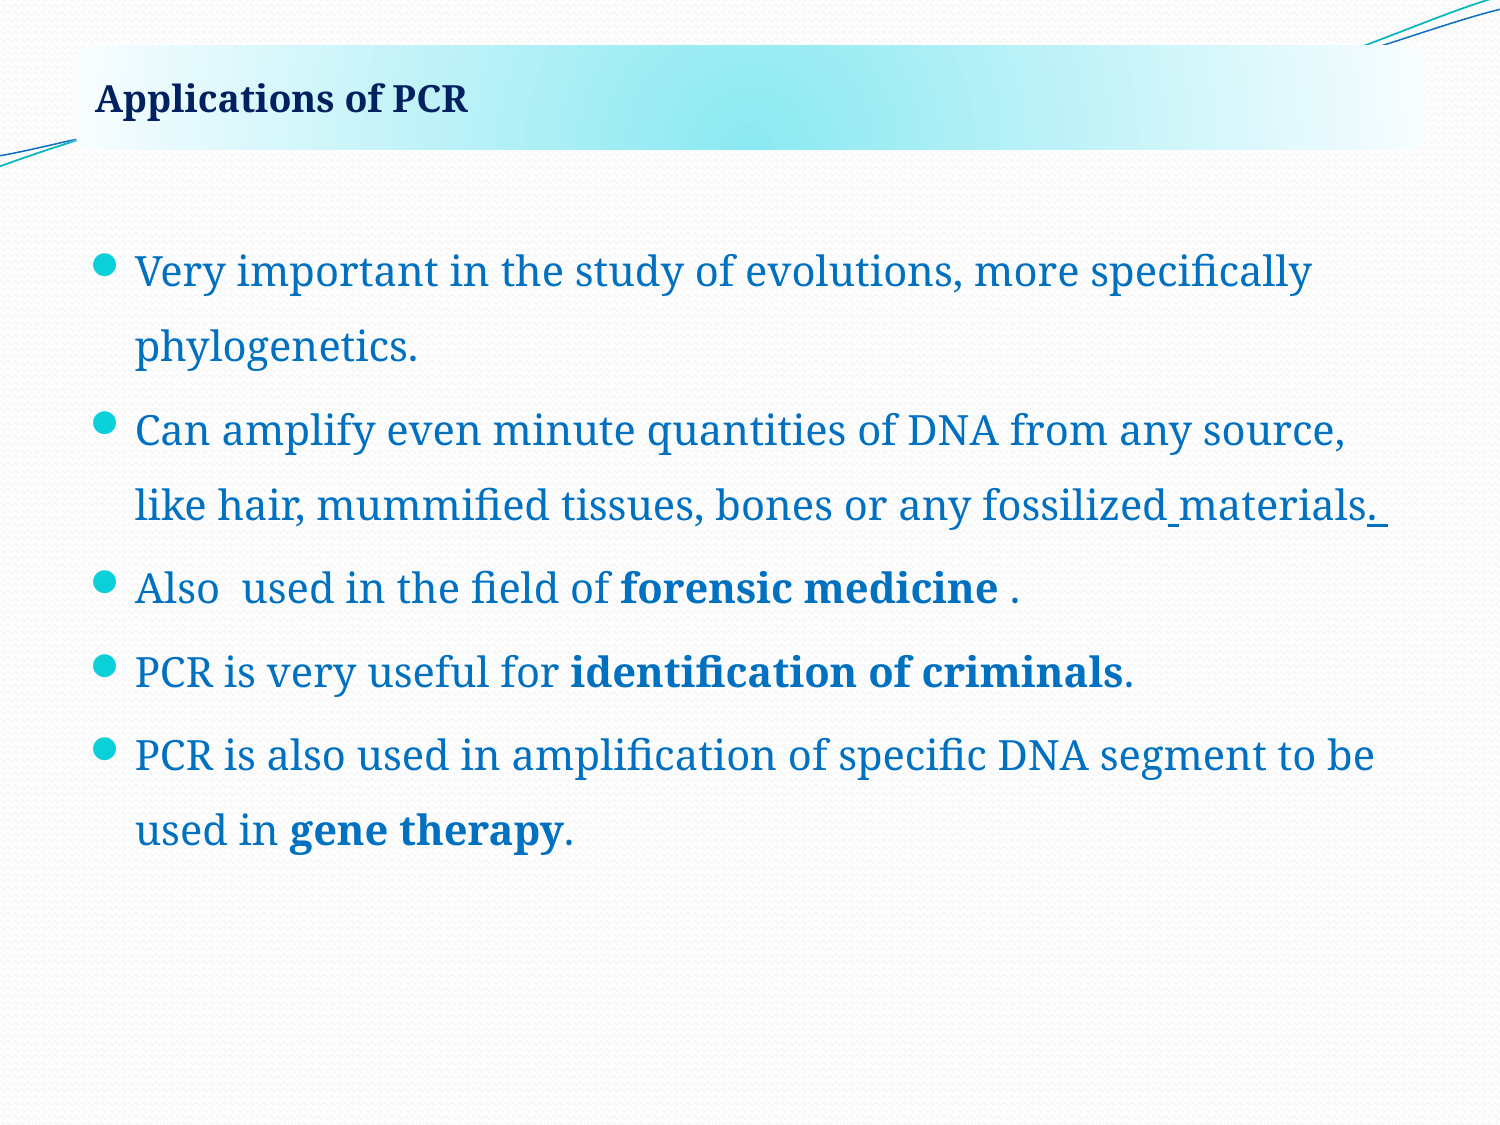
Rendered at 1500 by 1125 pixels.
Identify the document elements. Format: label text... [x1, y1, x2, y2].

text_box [74, 44, 1426, 151]
list Very important in the study of evolutions, more specifically phylogenetics. Can amplify even minute quantities of DNA from any source, like hair, mummified tissues, bones or any fossilized materials. Also used in the field of forensic medicine . PCR is very useful for identification of criminals. PCR is also used in amplification of specific DNA segment to be used in gene therapy. [75, 212, 1413, 1038]
